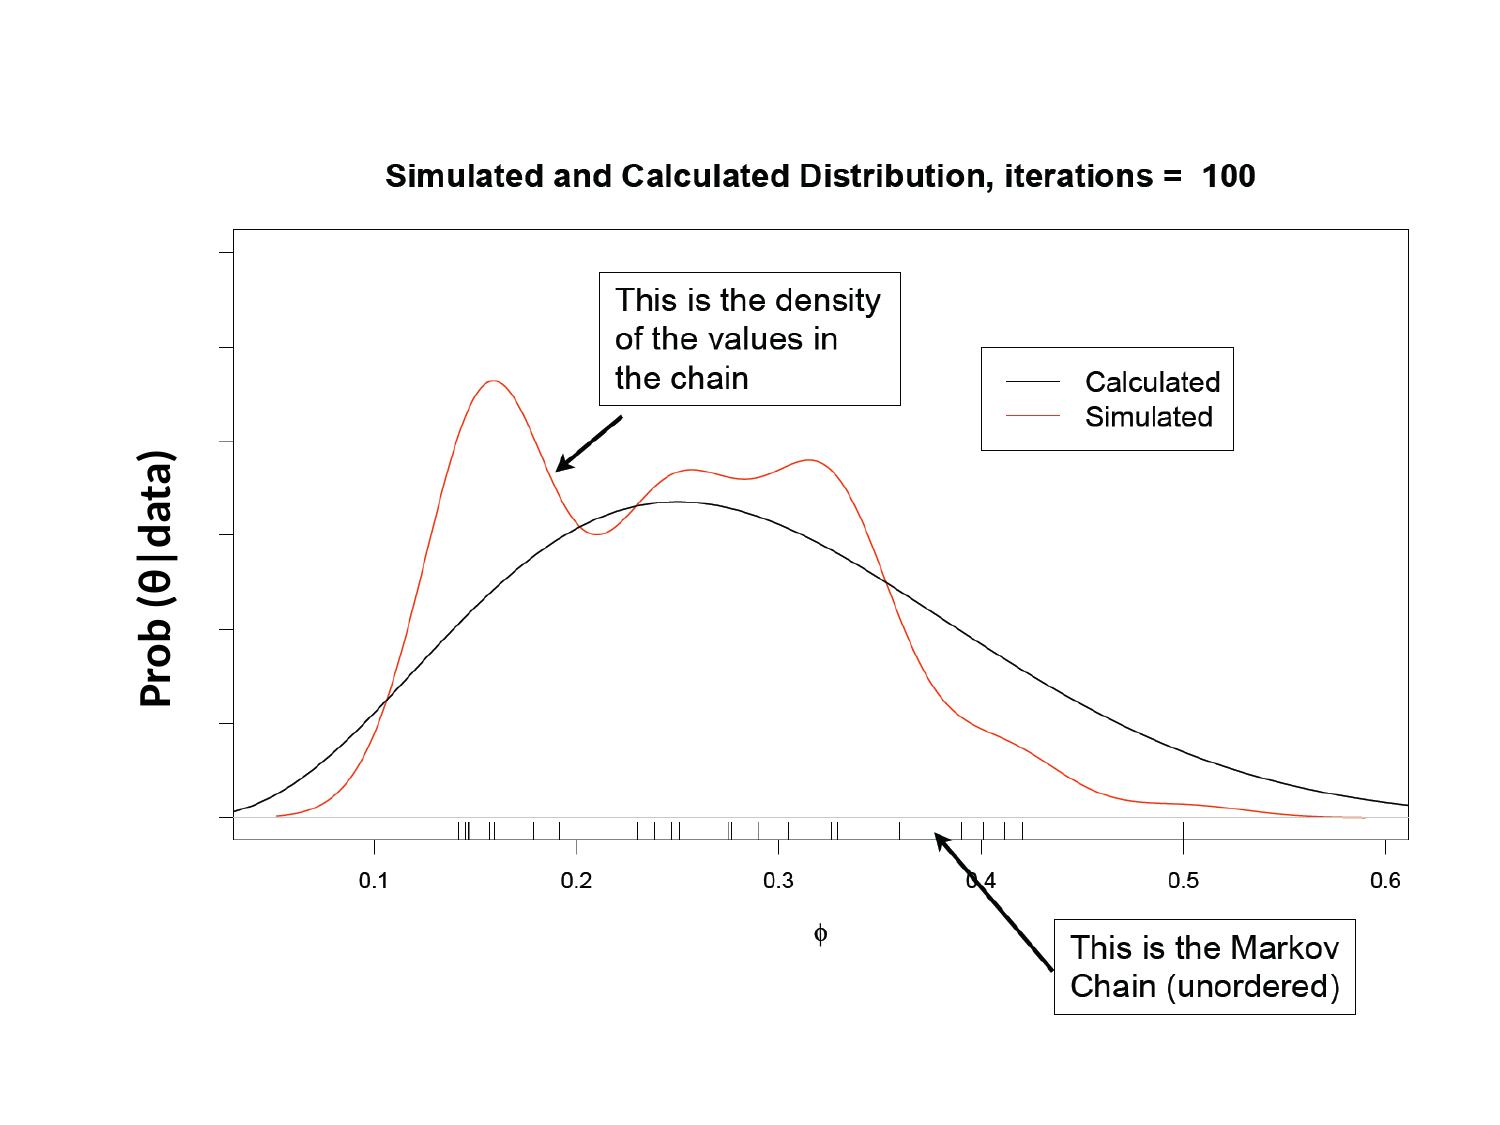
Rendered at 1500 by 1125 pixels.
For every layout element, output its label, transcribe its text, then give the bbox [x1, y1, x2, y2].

text_box Prob (θ|data) [116, 434, 187, 724]
picture [212, 90, 1413, 1038]
